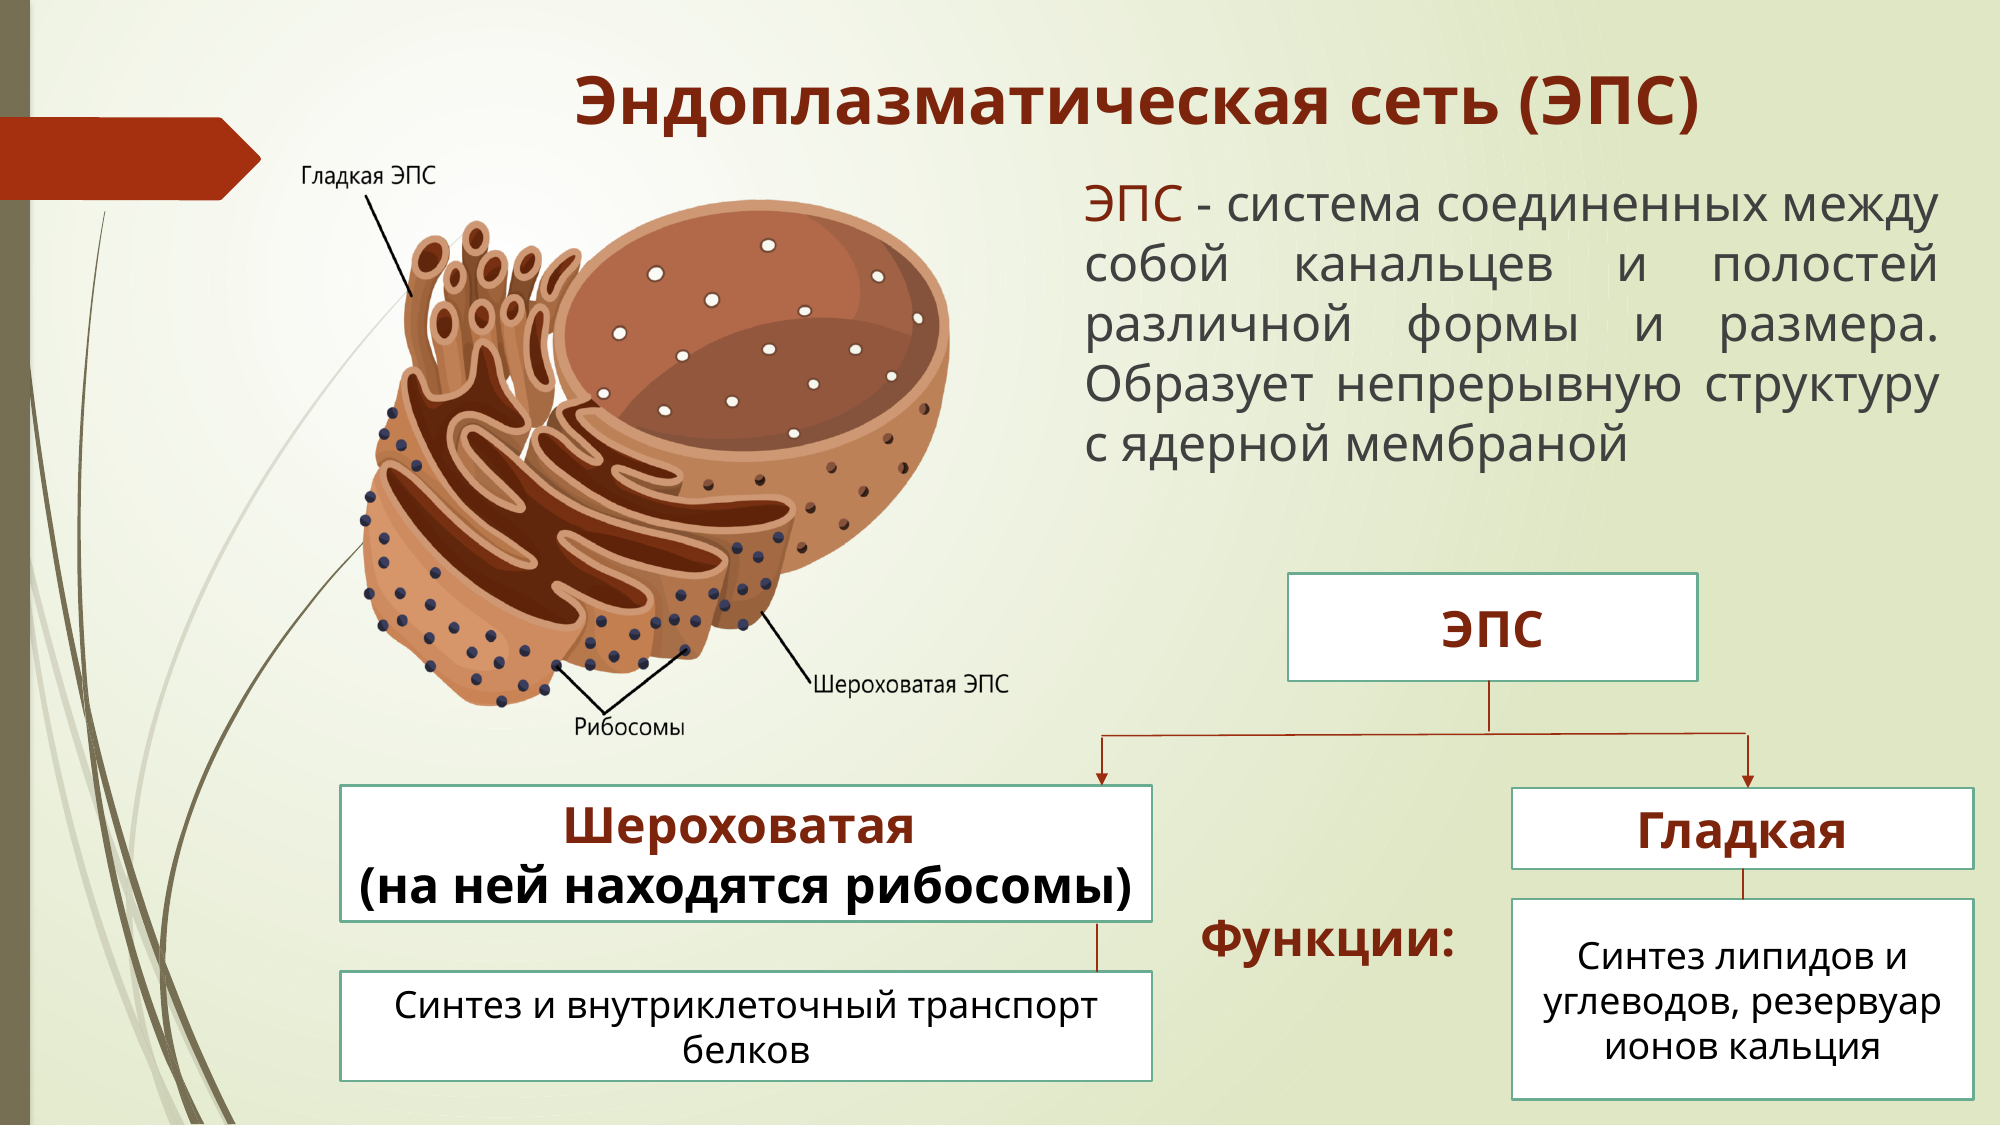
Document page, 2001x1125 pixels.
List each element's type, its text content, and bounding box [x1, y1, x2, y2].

title Эндоплазматическая сеть (ЭПС) [388, 50, 1888, 164]
list ЭПС - система соединенных между собой канальцев и полостей различной формы и размера. Образует непрерывную структуру с ядерной мембраной [1069, 164, 1955, 574]
text_box ЭПС [1287, 572, 1699, 682]
text_box Синтез и внутриклеточный транспорт белков [339, 970, 1153, 1082]
picture [264, 109, 1065, 760]
text_box Функции: [1157, 898, 1499, 974]
text_box Шероховатая (на ней находятся рибосомы) [339, 784, 1153, 923]
text_box Синтез липидов и углеводов, резервуар ионов кальция [1511, 898, 1975, 1101]
text_box Гладкая [1511, 787, 1975, 870]
